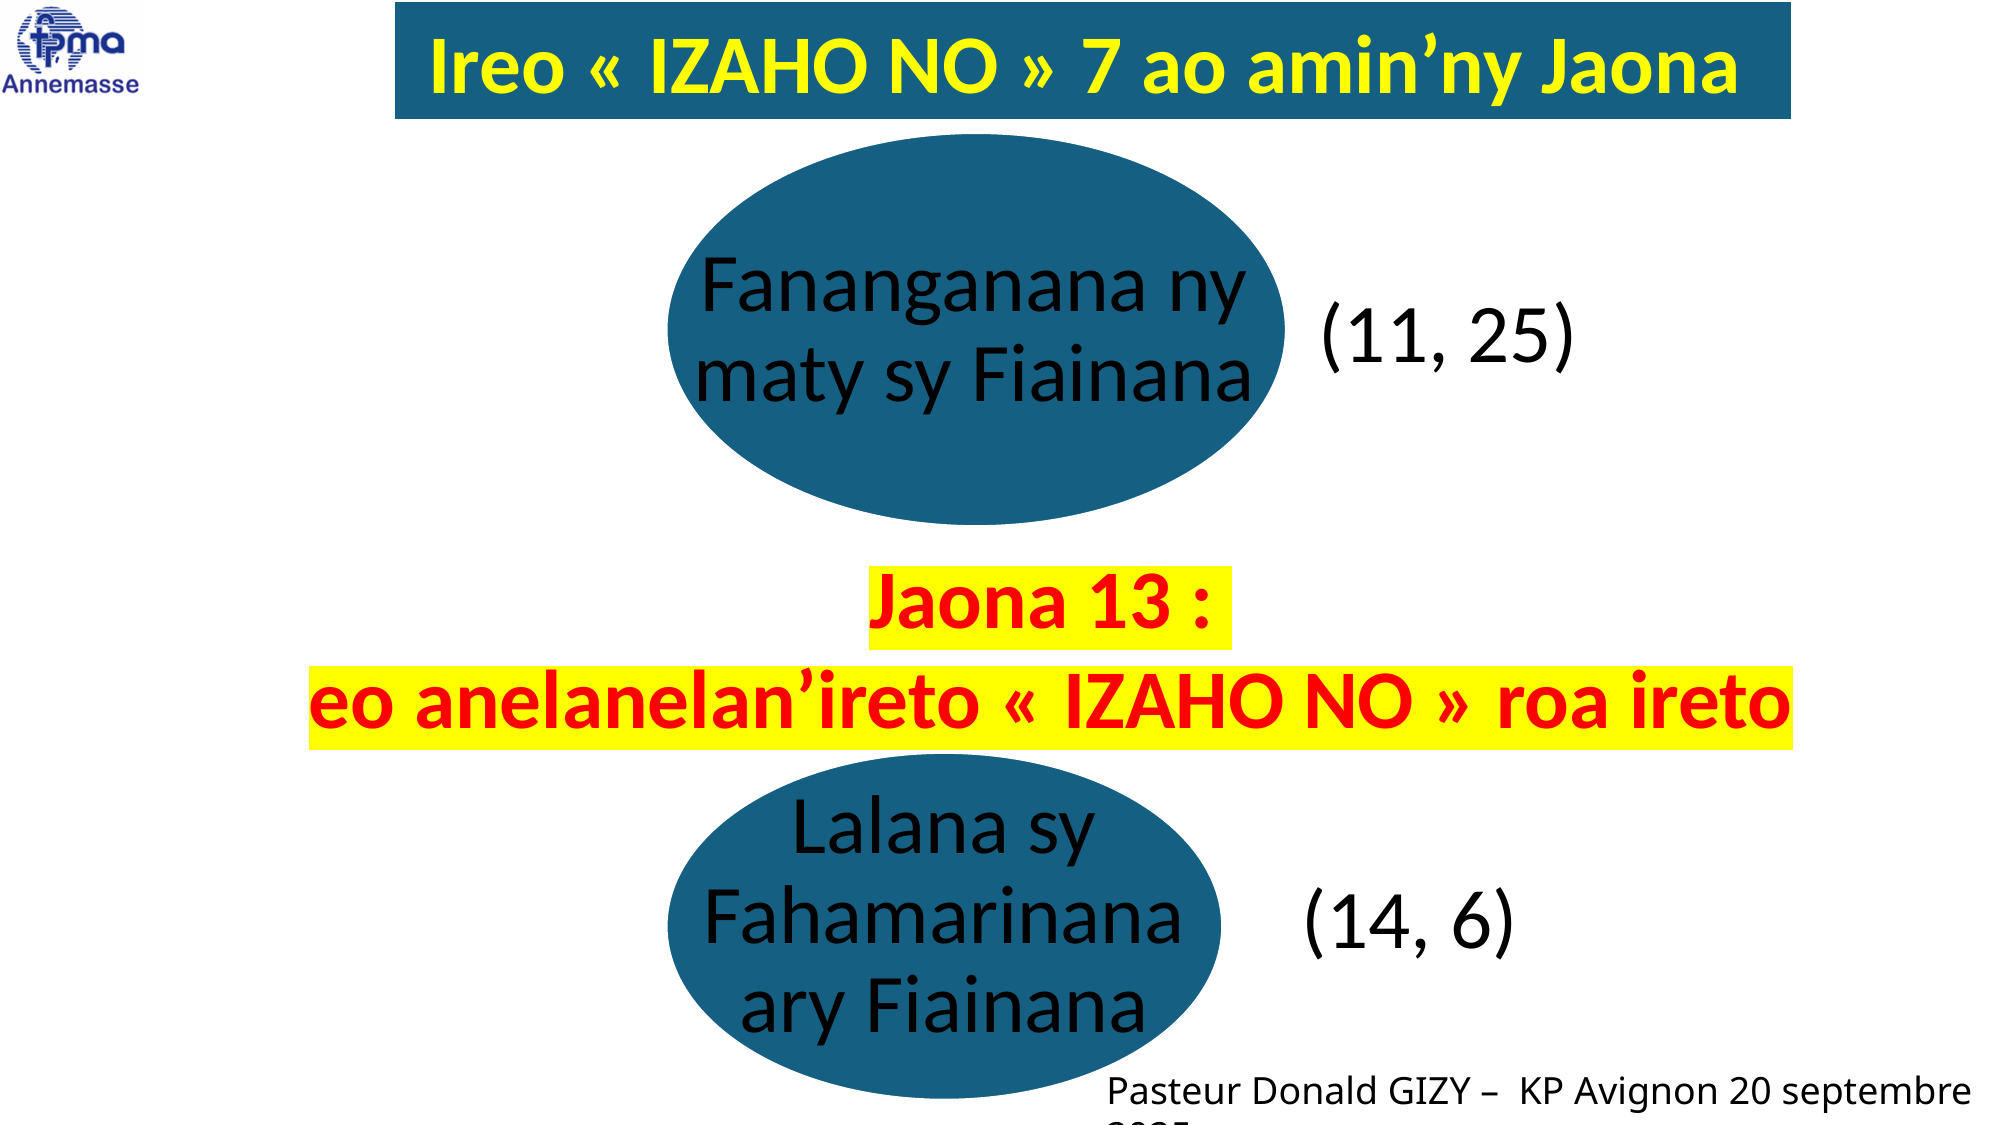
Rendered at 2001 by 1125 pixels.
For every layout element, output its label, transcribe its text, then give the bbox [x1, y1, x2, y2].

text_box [335, 0, 1794, 122]
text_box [665, 751, 1224, 1101]
text_box (14, 6) [1286, 858, 1542, 973]
text_box Pasteur Donald GIZY – KP Avignon 20 septembre 2025 [1091, 1059, 2000, 1125]
text_box Jaona 13 : eo anelanelan’ireto « IZAHO NO » roa ireto [281, 538, 1820, 753]
text_box (11, 25) [1303, 271, 1595, 387]
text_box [665, 131, 1287, 528]
picture [0, 0, 149, 96]
